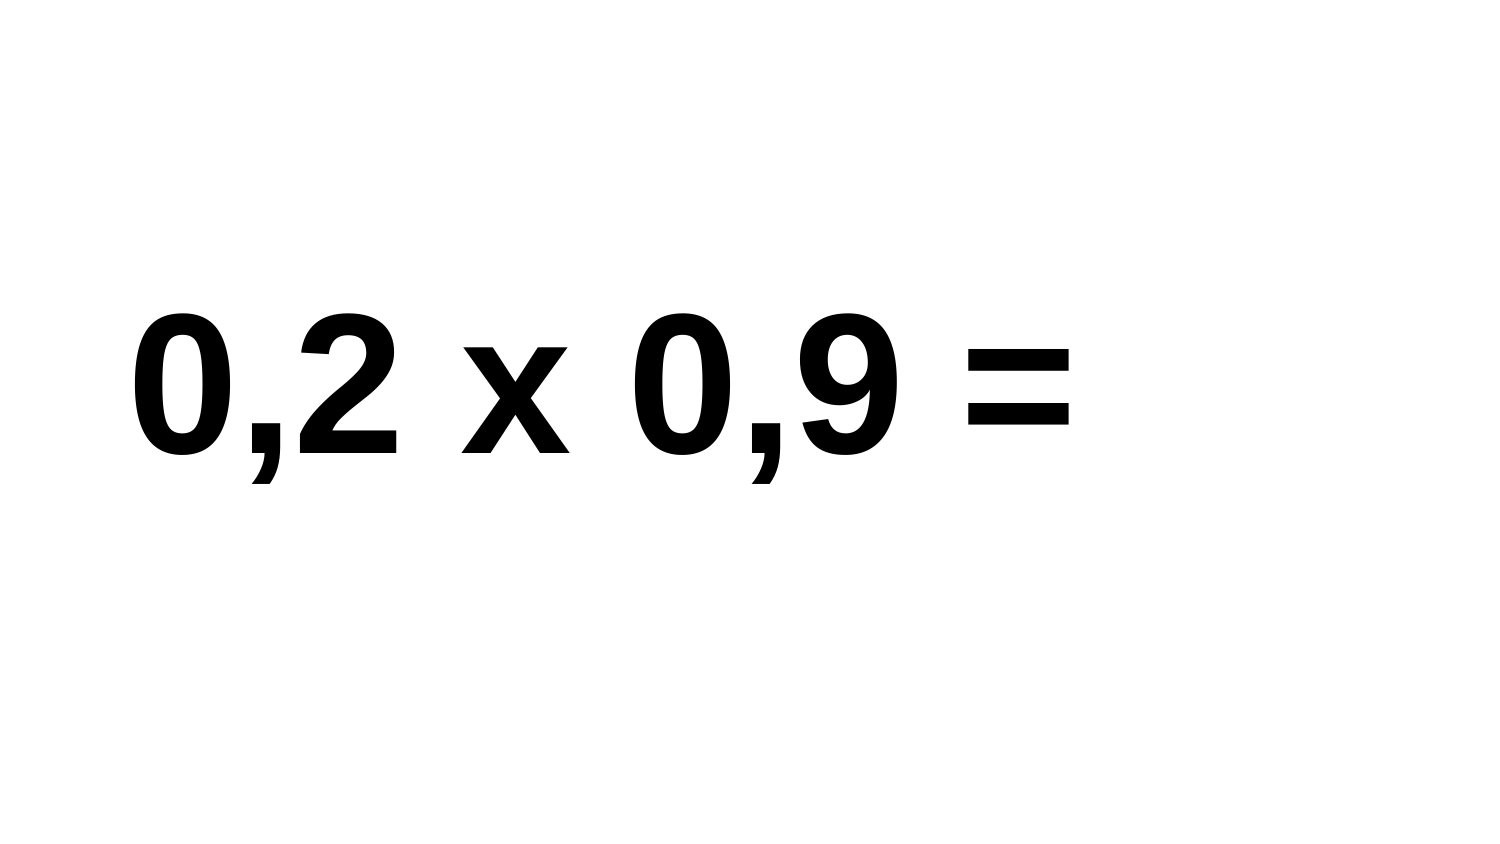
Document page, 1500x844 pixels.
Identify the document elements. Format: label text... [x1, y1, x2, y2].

text_box 0,2 x 0,9 = [112, 318, 1388, 509]
